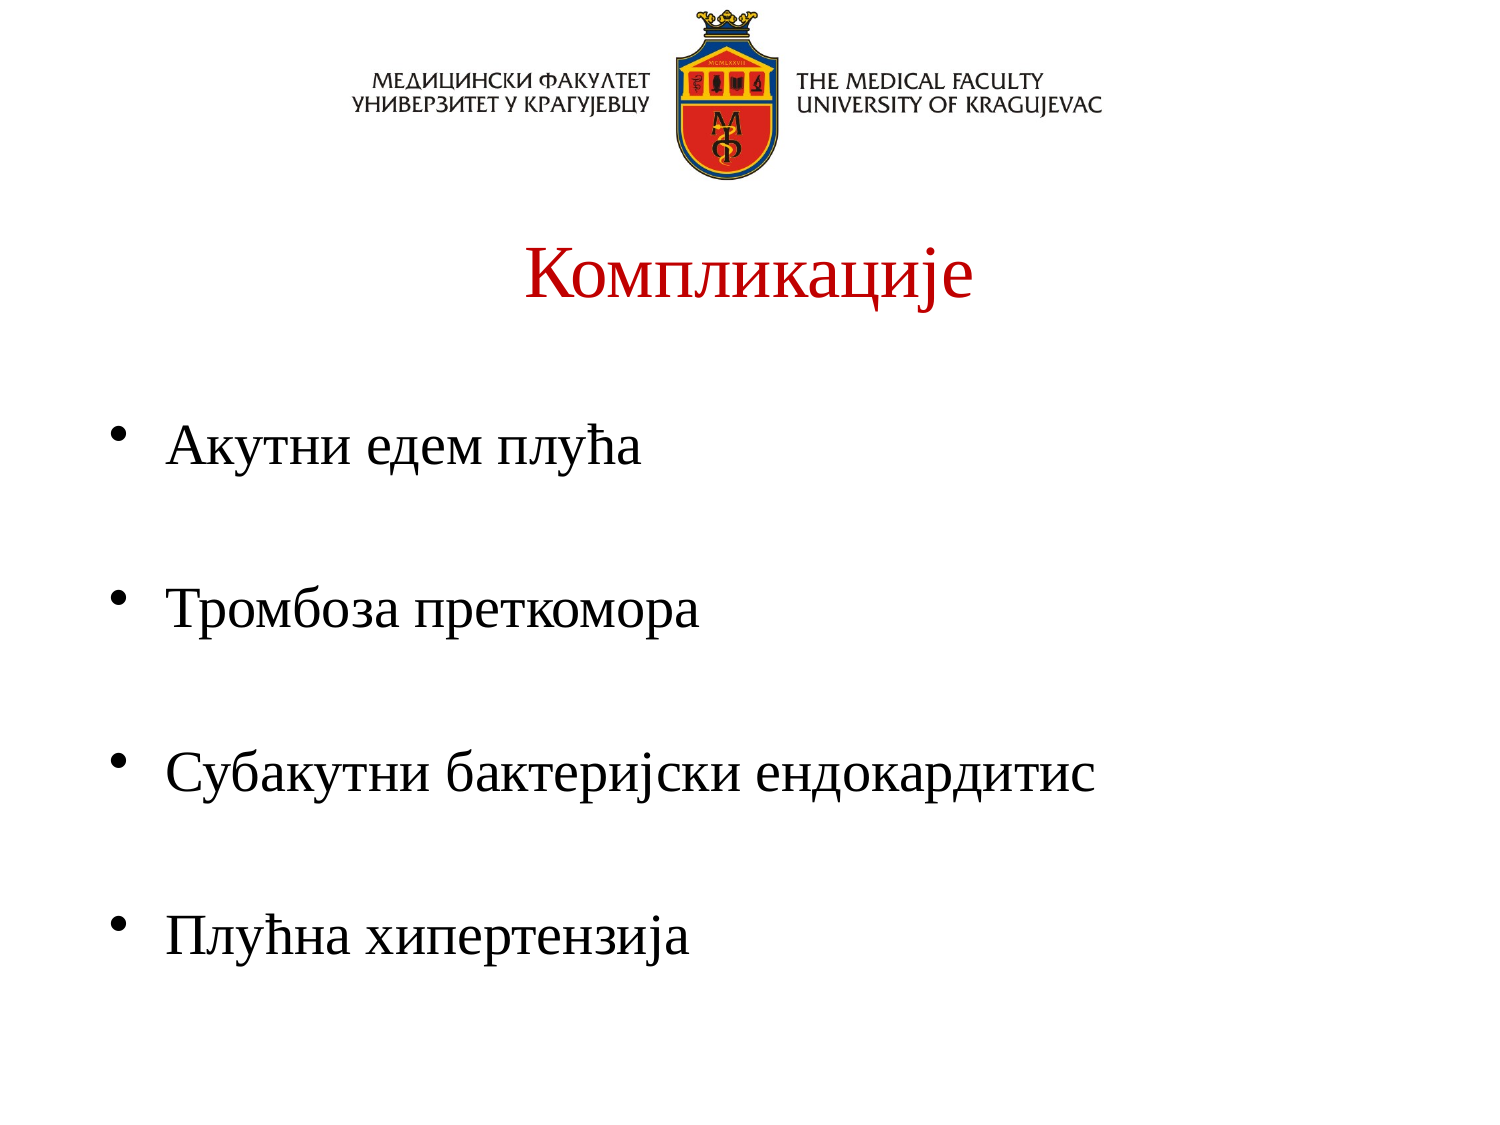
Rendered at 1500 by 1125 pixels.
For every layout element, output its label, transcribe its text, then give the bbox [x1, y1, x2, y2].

picture [328, 0, 1125, 174]
list Акутни едем плућа Тромбоза преткомора Субакутни бактеријски ендокардитис Плућна хипертензија [93, 398, 1149, 809]
title Компликације [75, 174, 1425, 362]
